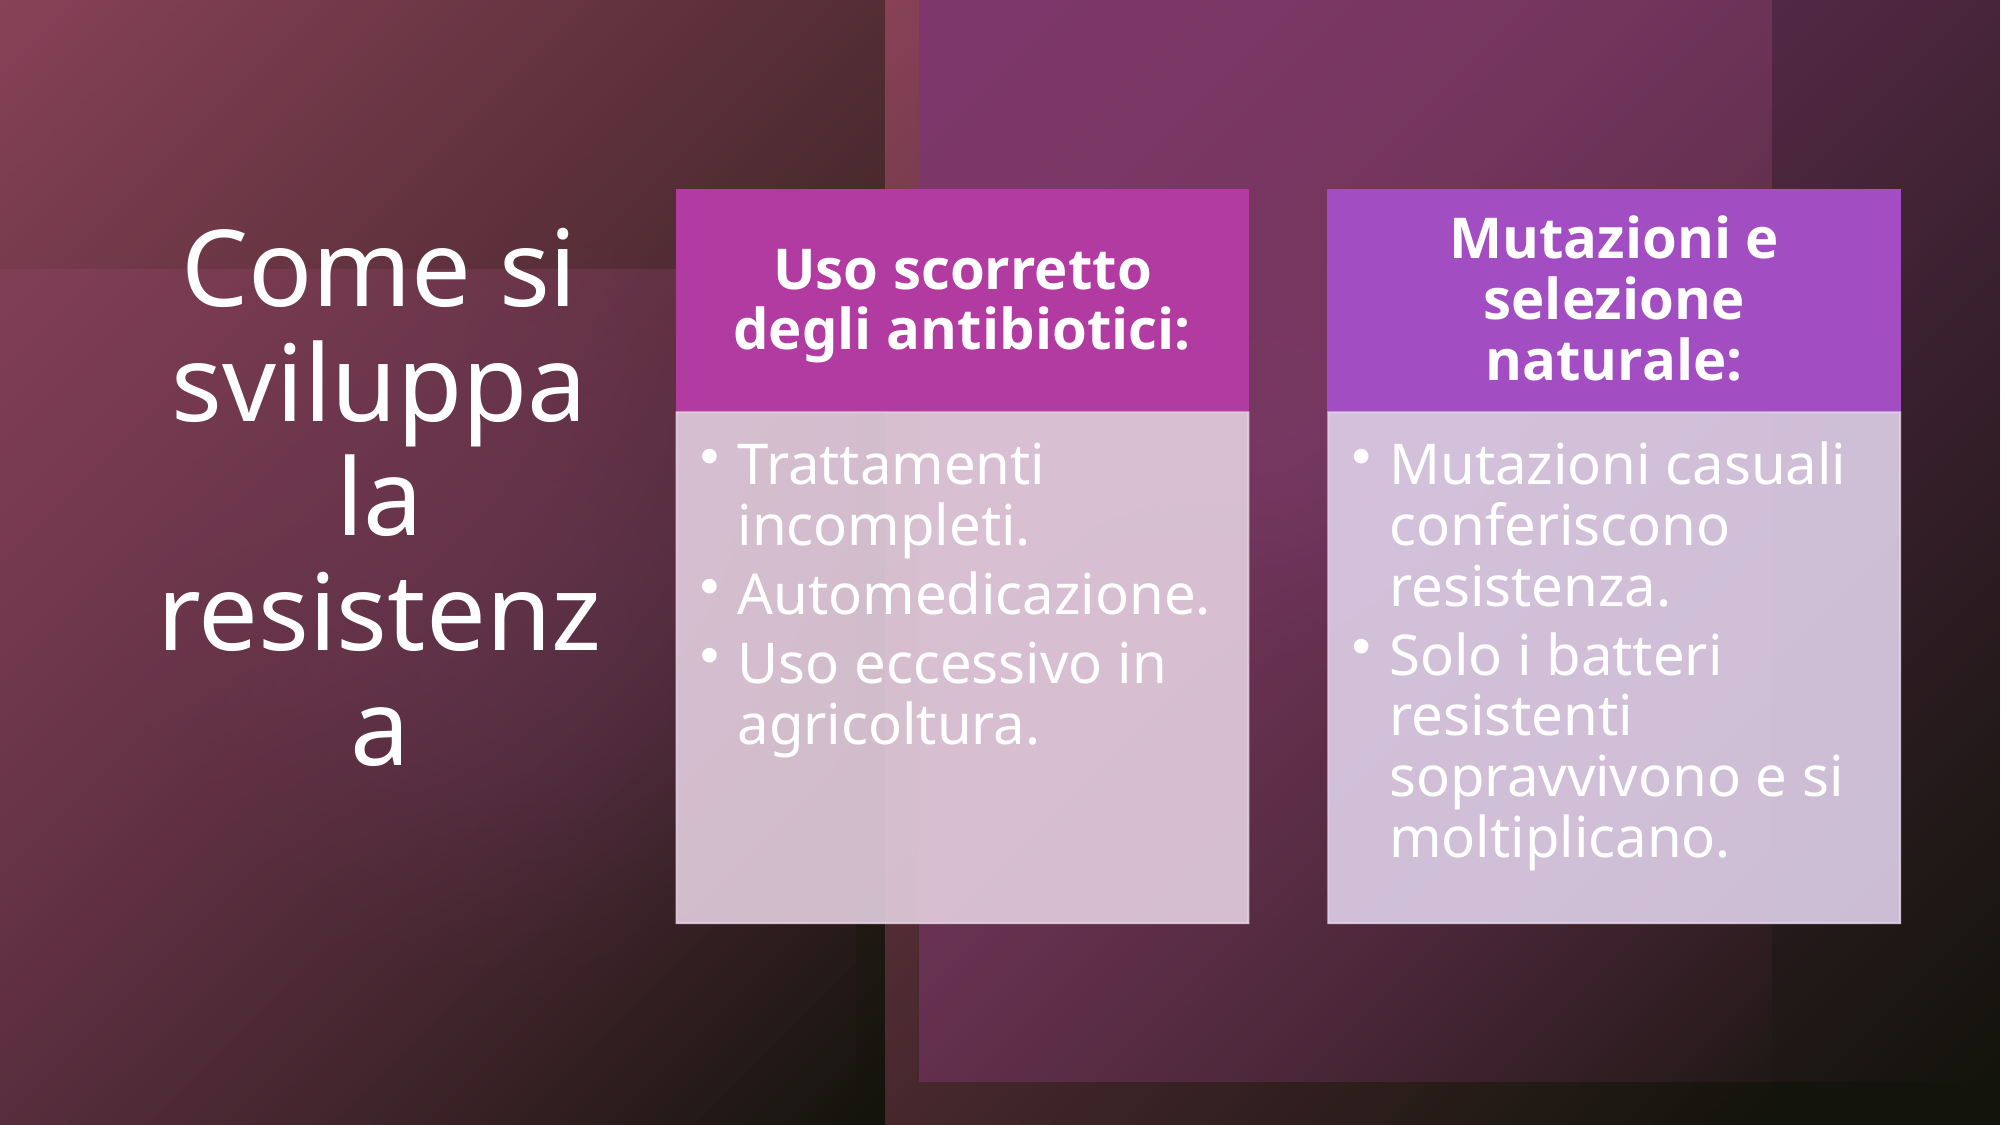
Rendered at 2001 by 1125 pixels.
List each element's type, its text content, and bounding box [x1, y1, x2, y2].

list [676, 99, 1900, 1014]
title Come si sviluppa la resistenza [137, 99, 622, 1014]
